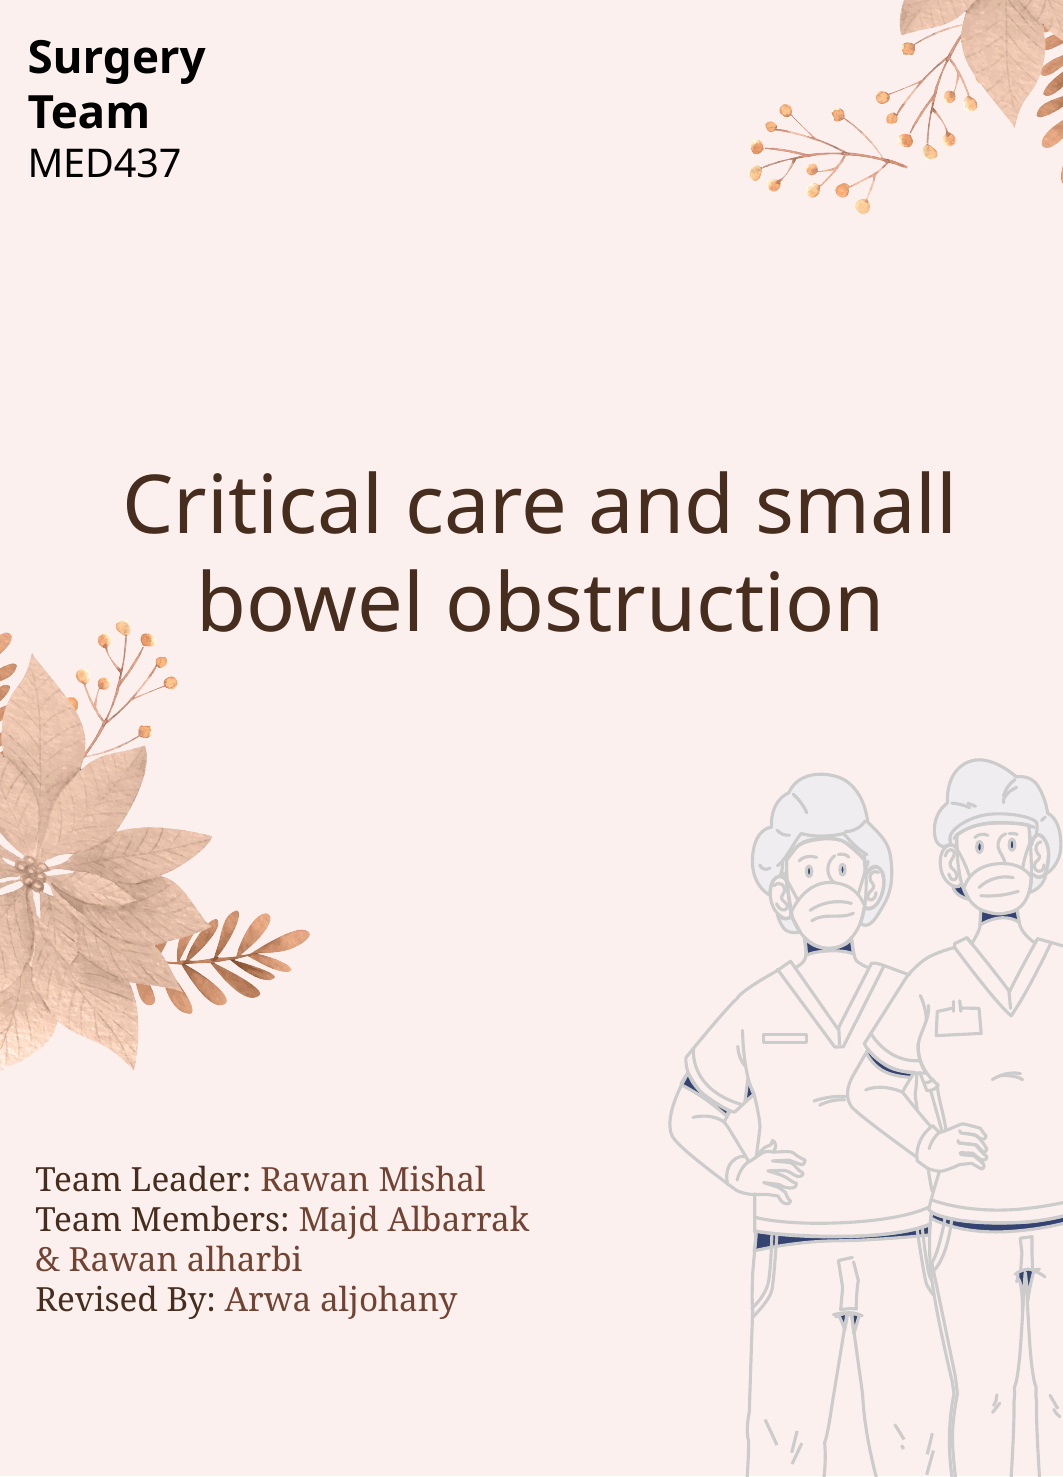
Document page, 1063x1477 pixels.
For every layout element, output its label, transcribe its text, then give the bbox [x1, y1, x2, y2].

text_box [661, 759, 1063, 1477]
text_box Surgery Team MED437 [12, 12, 271, 201]
picture [730, 0, 1063, 246]
picture [0, 653, 310, 1076]
subtitle Team Leader: Rawan Mishal Team Members: Majd Albarrak & Rawan alharbi Revised By: Arwa aljohany [20, 1143, 564, 1409]
title Critical care and small bowel obstruction [30, 437, 1051, 778]
picture [0, 614, 23, 652]
